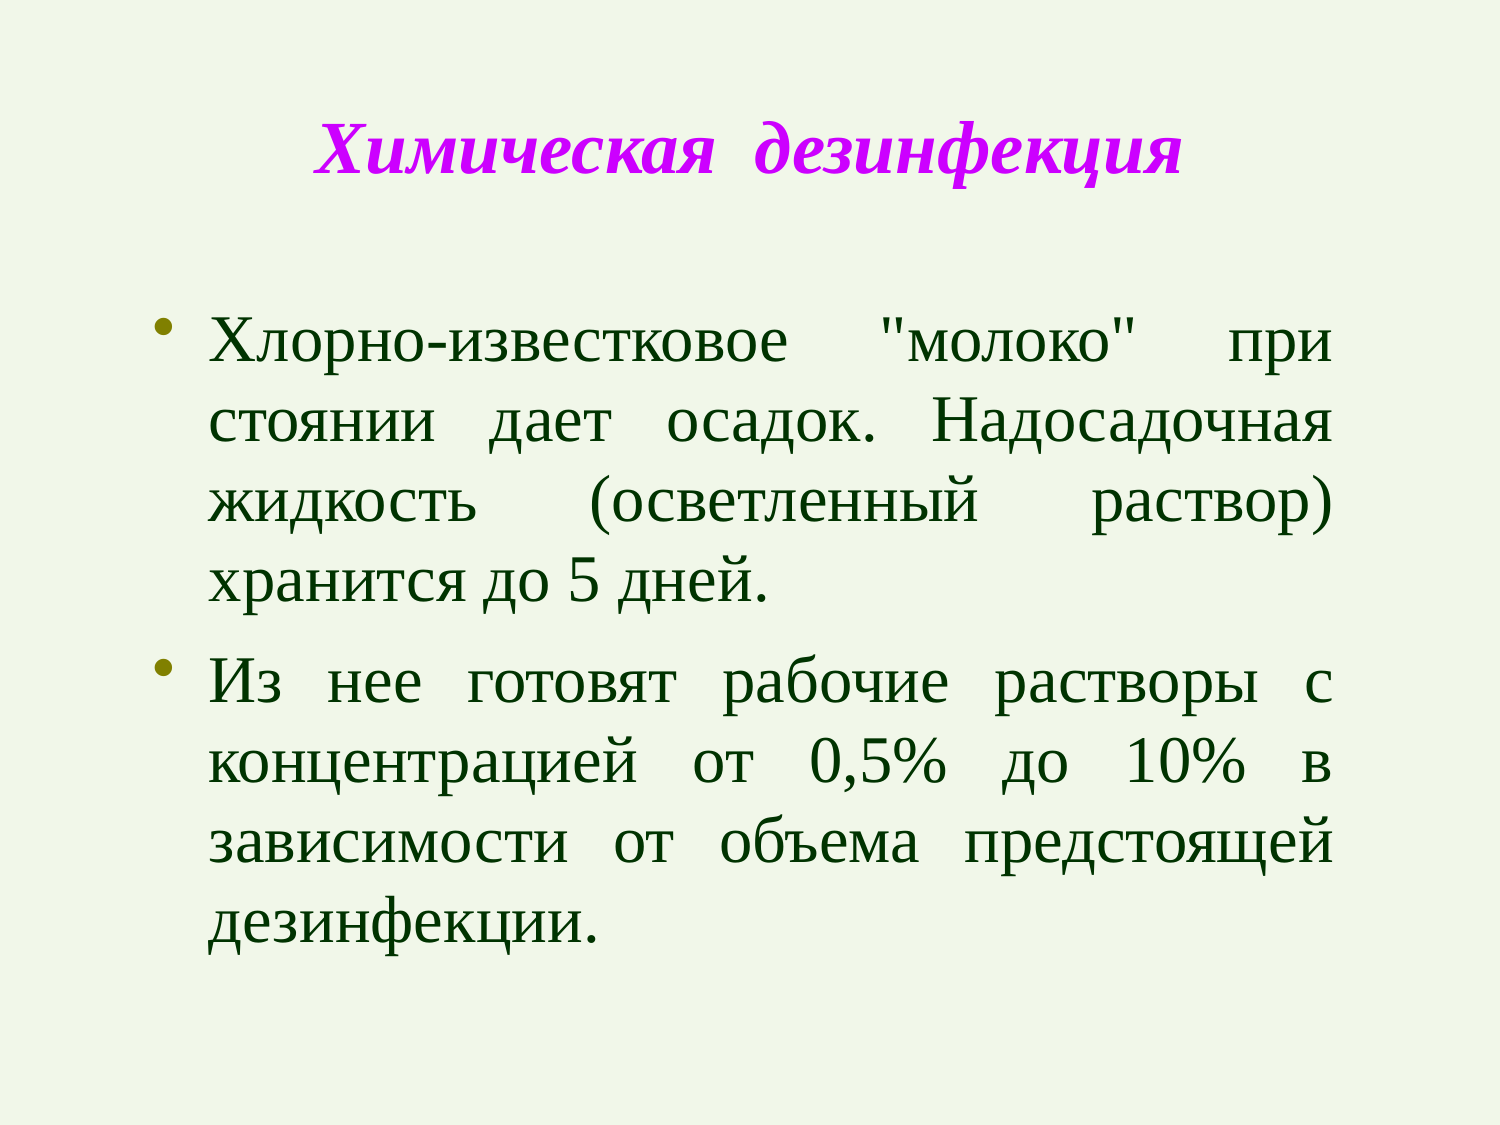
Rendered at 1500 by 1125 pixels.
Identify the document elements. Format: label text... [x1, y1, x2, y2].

list Хлорно-известковое "молоко" при стоянии дает осадок. Надосадочная жидкость (осветленный раствор) хранится до 5 дней. Из нее готовят рабочие растворы с концентрацией от 0,5% до 10% в зависимости от объема предстоящей дезинфекции. [137, 287, 1350, 1000]
title Химическая дезинфекция [112, 50, 1388, 238]
